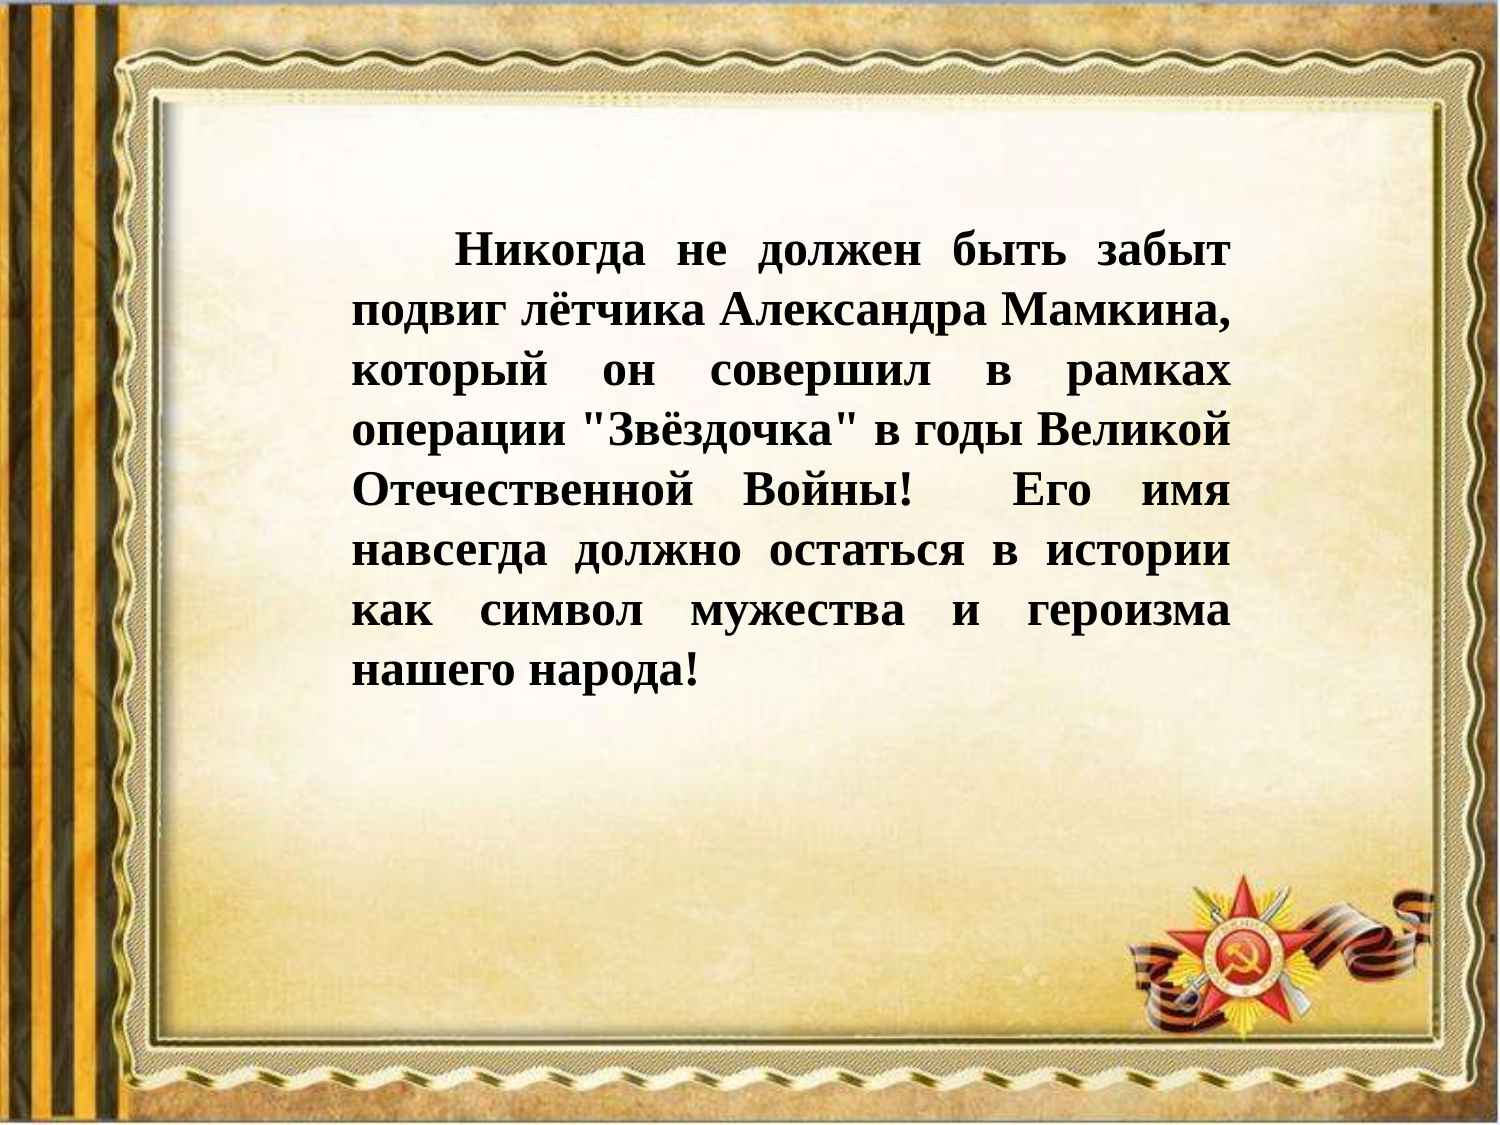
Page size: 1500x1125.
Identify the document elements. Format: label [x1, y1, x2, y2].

list [0, 0, 1500, 1125]
